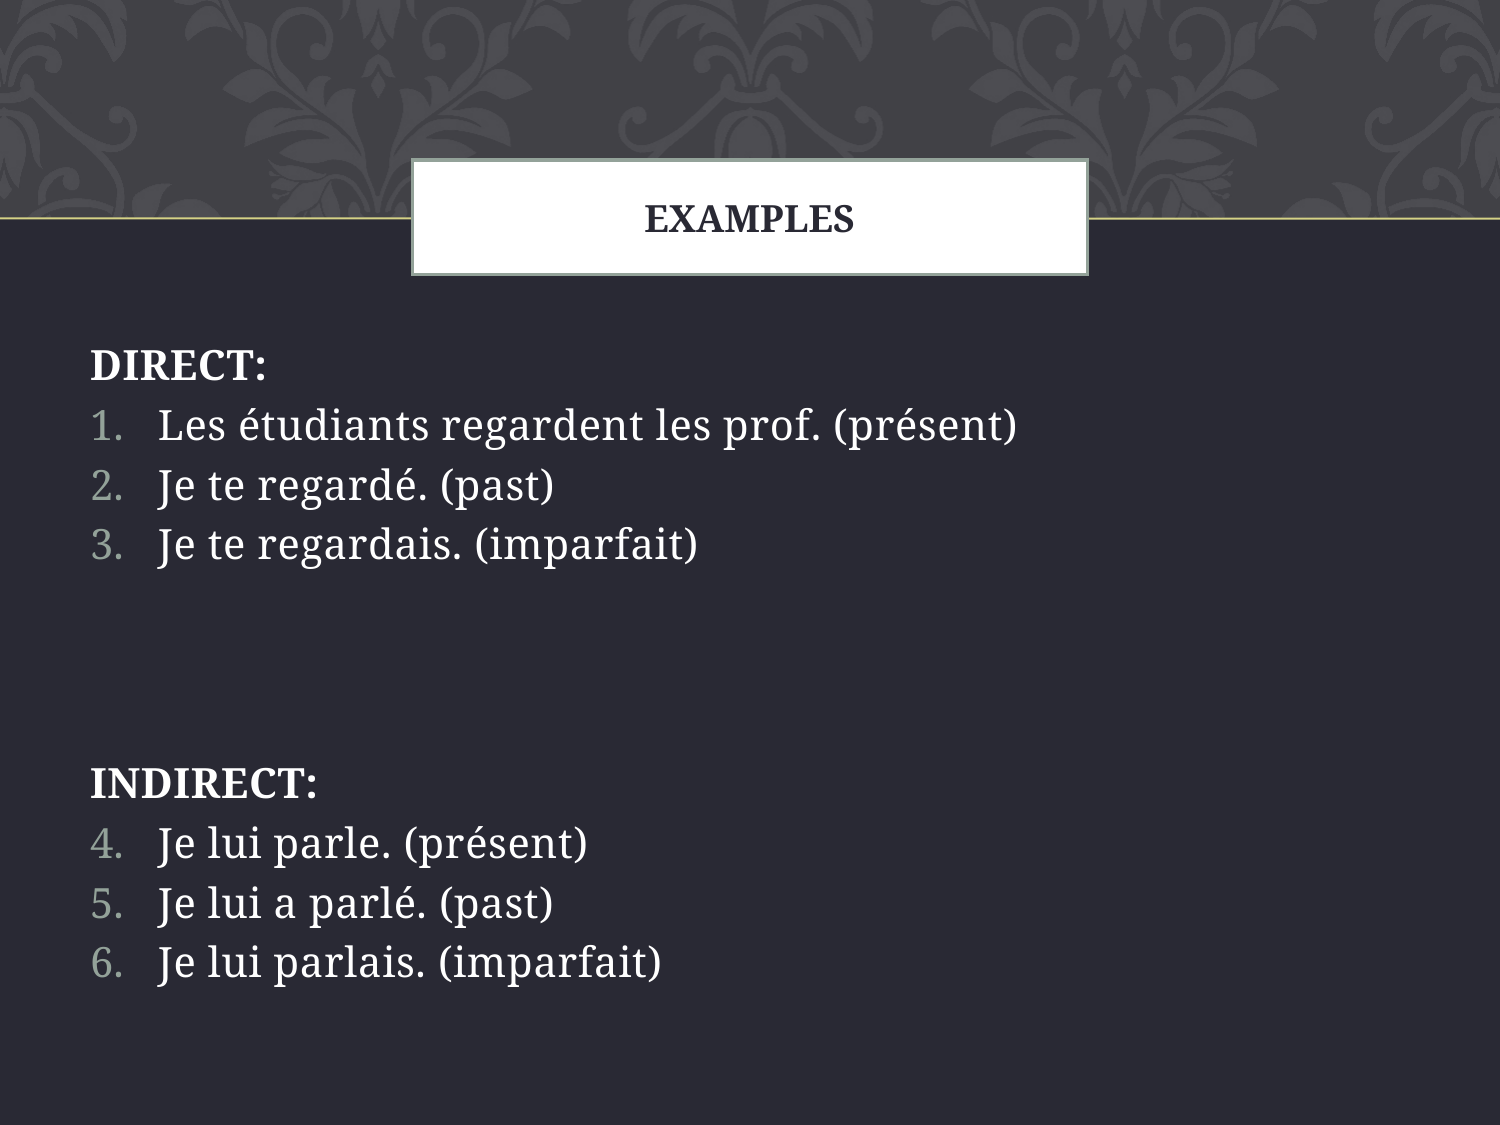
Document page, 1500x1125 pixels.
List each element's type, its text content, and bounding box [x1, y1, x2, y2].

list DIRECT: Les étudiants regardent les prof. (présent) Je te regardé. (past) Je te regardais. (imparfait) INDIRECT: Je lui parle. (présent) Je lui a parlé. (past) Je lui parlais. (imparfait) [75, 331, 1425, 1000]
title Examples [411, 158, 1089, 276]
